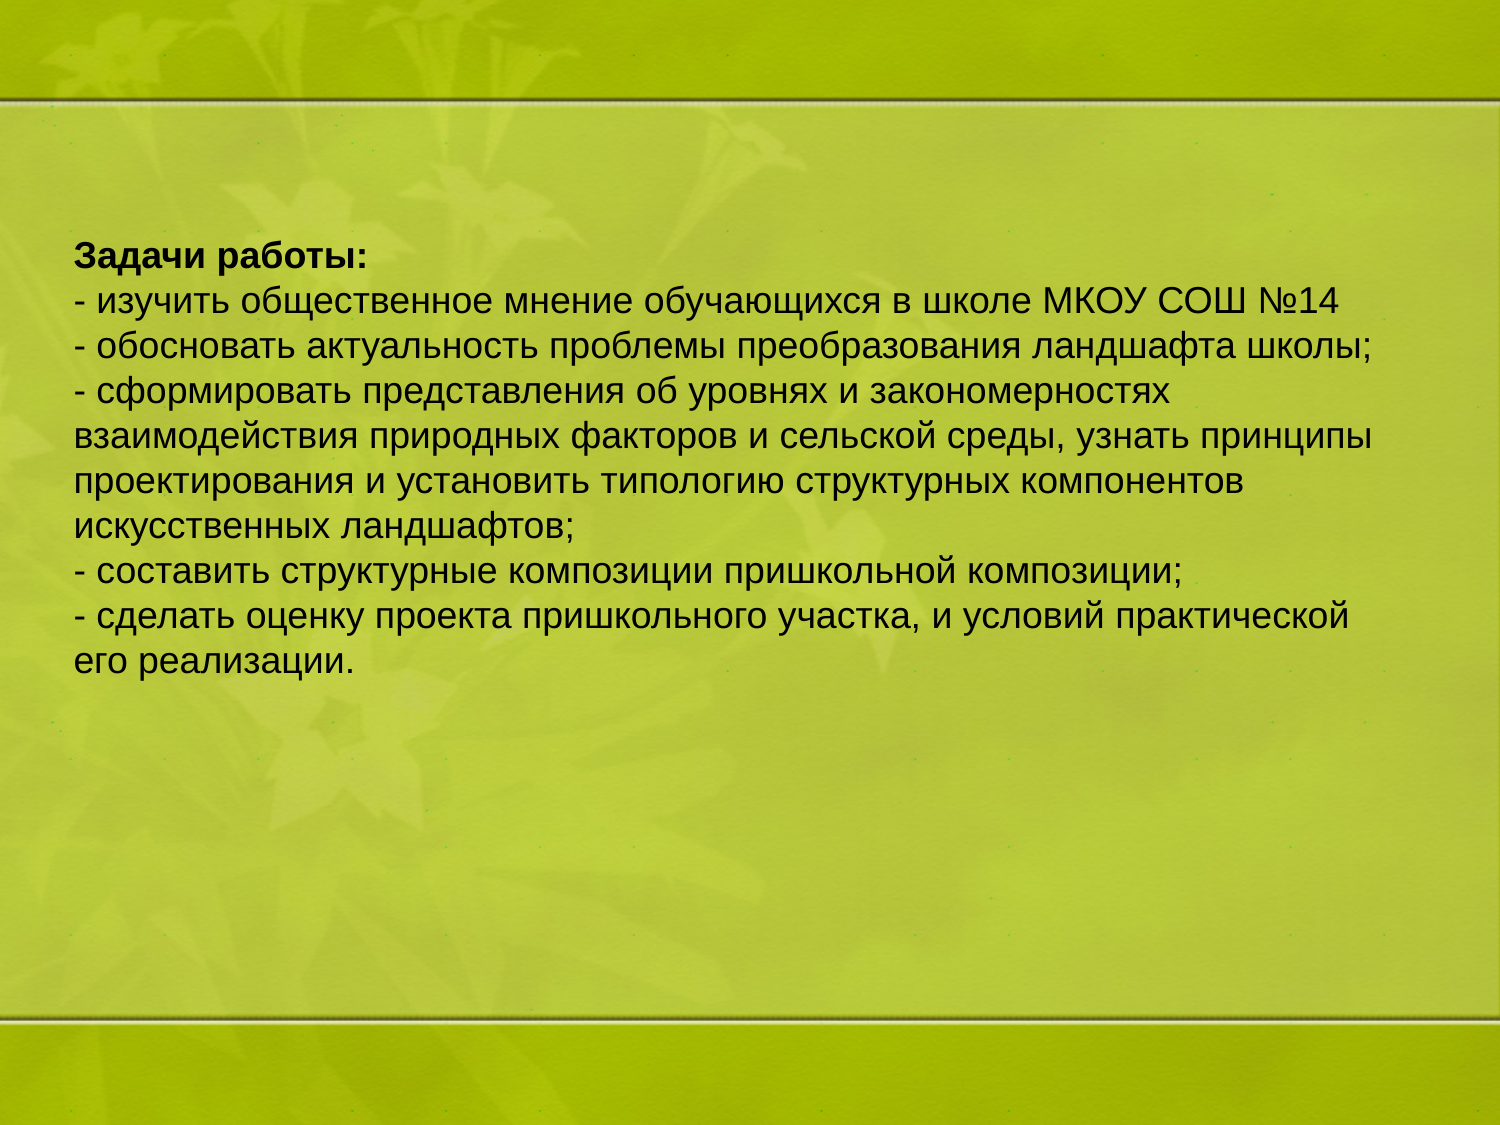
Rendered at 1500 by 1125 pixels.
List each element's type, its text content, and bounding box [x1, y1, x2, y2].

title Задачи работы: - изучить общественное мнение обучающихся в школе МКОУ СОШ №14 - обосновать актуальность проблемы преобразования ландшафта школы; - сформировать представления об уровнях и закономерностях взаимодействия природных факторов и сельской среды, узнать принципы проектирования и установить типологию структурных компонентов искусственных ландшафтов; - составить структурные композиции пришкольной композиции; - сделать оценку проекта пришкольного участка, и условий практической его реализации. [58, 187, 1409, 1081]
picture [0, 0, 1500, 1125]
